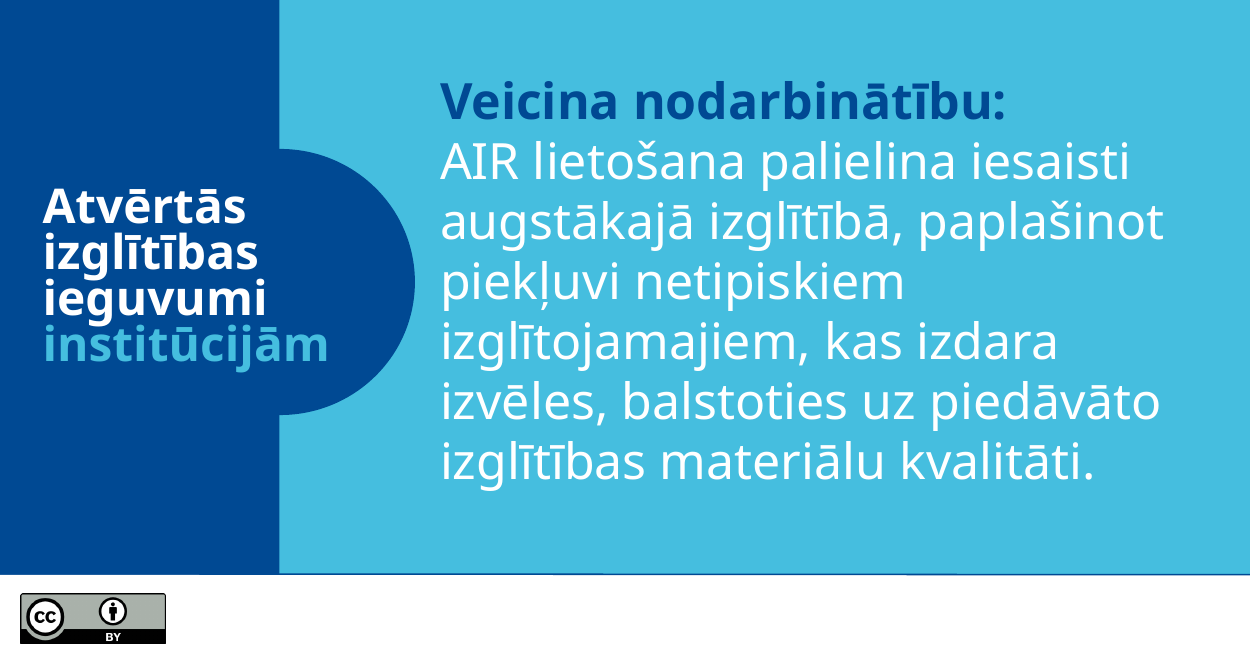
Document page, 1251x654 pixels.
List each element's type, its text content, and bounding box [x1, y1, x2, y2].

text_box Veicina nodarbinātību: AIR lietošana palielina iesaisti augstākajā izglītībā, paplašinot piekļuvi netipiskiem izglītojamajiem, kas izdara izvēles, balstoties uz piedāvāto izglītības materiālu kvalitāti. [425, 54, 1232, 505]
text_box [196, 386, 365, 416]
picture [20, 592, 166, 645]
text_box [0, 0, 280, 573]
text_box [206, 148, 355, 171]
text_box [0, 582, 1250, 654]
text_box Atvērtās izglītības ieguvumi institūcijām [27, 171, 382, 386]
text_box [382, 194, 415, 370]
